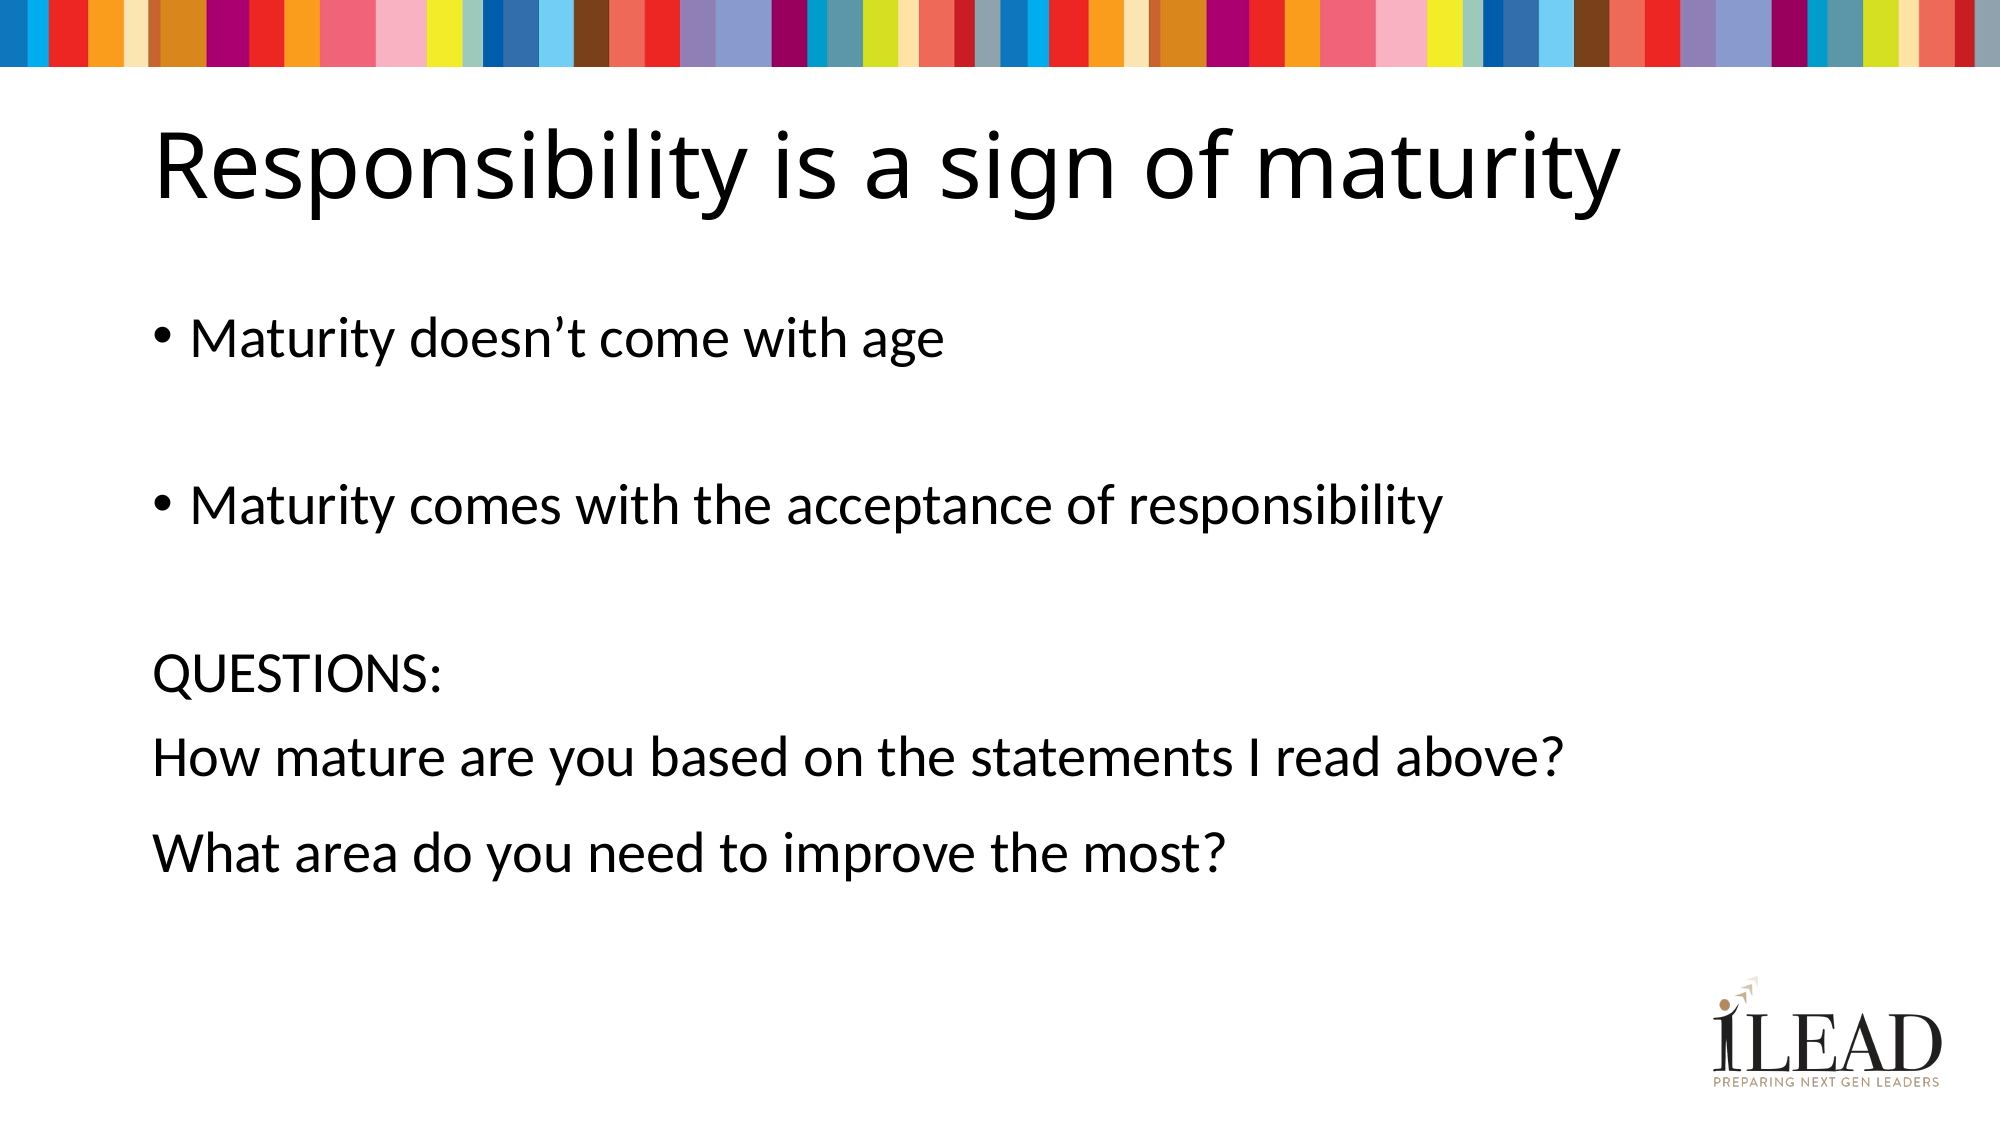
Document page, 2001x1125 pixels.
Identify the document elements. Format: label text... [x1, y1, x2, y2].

title Responsibility is a sign of maturity [137, 67, 1863, 278]
picture [1048, 0, 1808, 67]
picture [828, 0, 1026, 67]
picture [0, 0, 26, 67]
picture [1828, 0, 2000, 67]
picture [48, 0, 808, 67]
picture [1709, 972, 1945, 1091]
list Maturity doesn’t come with age Maturity comes with the acceptance of responsibility QUESTIONS: How mature are you based on the statements I read above? What area do you need to improve the most? [137, 299, 1863, 1014]
